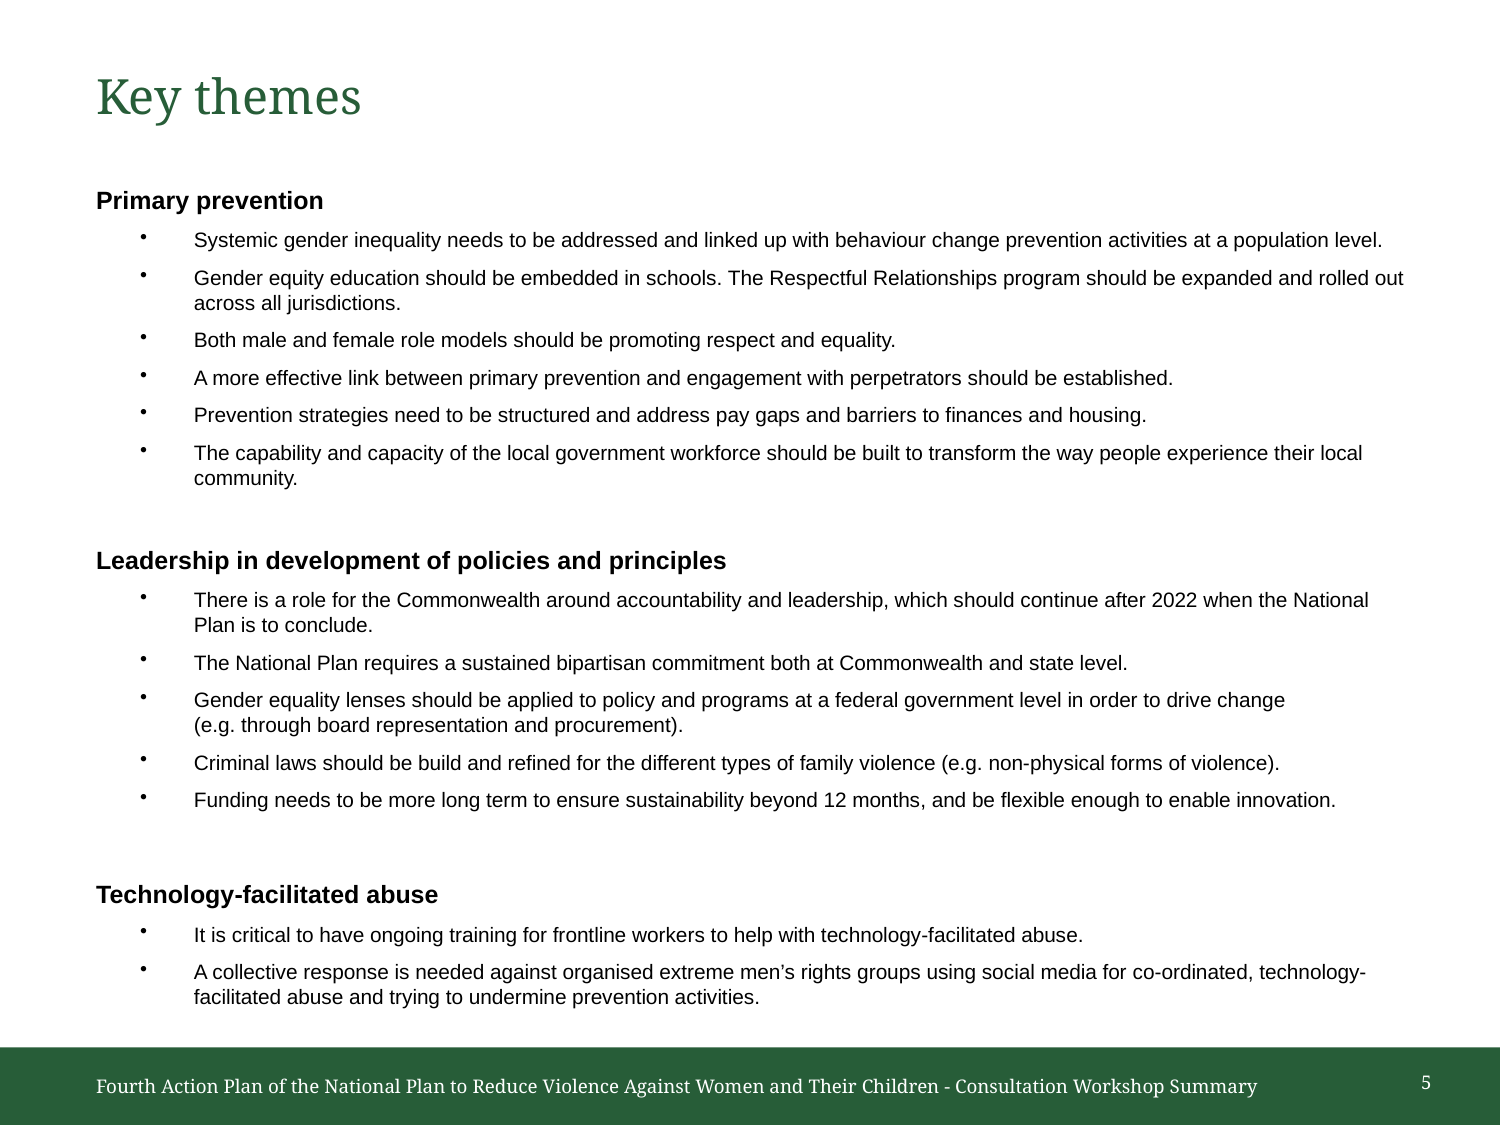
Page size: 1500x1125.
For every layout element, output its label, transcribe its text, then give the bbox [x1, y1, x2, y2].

slide_number 5 [1409, 1072, 1433, 1095]
list Primary prevention Systemic gender inequality needs to be addressed and linked up with behaviour change prevention activities at a population level. Gender equity education should be embedded in schools. The Respectful Relationships program should be expanded and rolled out across all jurisdictions. Both male and female role models should be promoting respect and equality. A more effective link between primary prevention and engagement with perpetrators should be established. Prevention strategies need to be structured and address pay gaps and barriers to finances and housing. The capability and capacity of the local government workforce should be built to transform the way people experience their local community. Leadership in development of policies and principles There is a role for the Commonwealth around accountability and leadership, which should continue after 2022 when the National Plan is to conclude. The National Plan requires a sustained bipartisan commitment both at Commonwealth and state level. Gender equality lenses should be applied to policy and programs at a federal government level in order to drive change (e.g. through board representation and procurement). Criminal laws should be build and refined for the different types of family violence (e.g. non-physical forms of violence). Funding needs to be more long term to ensure sustainability beyond 12 months, and be flexible enough to enable innovation. Technology-facilitated abuse It is critical to have ongoing training for frontline workers to help with technology-facilitated abuse. A collective response is needed against organised extreme men’s rights groups using social media for co-ordinated, technology-facilitated abuse and trying to undermine prevention activities. [95, 184, 1405, 1006]
text_box Fourth Action Plan of the National Plan to Reduce Violence Against Women and Their Children - Consultation Workshop Summary [96, 1074, 1273, 1098]
title Key themes [95, 76, 1405, 133]
